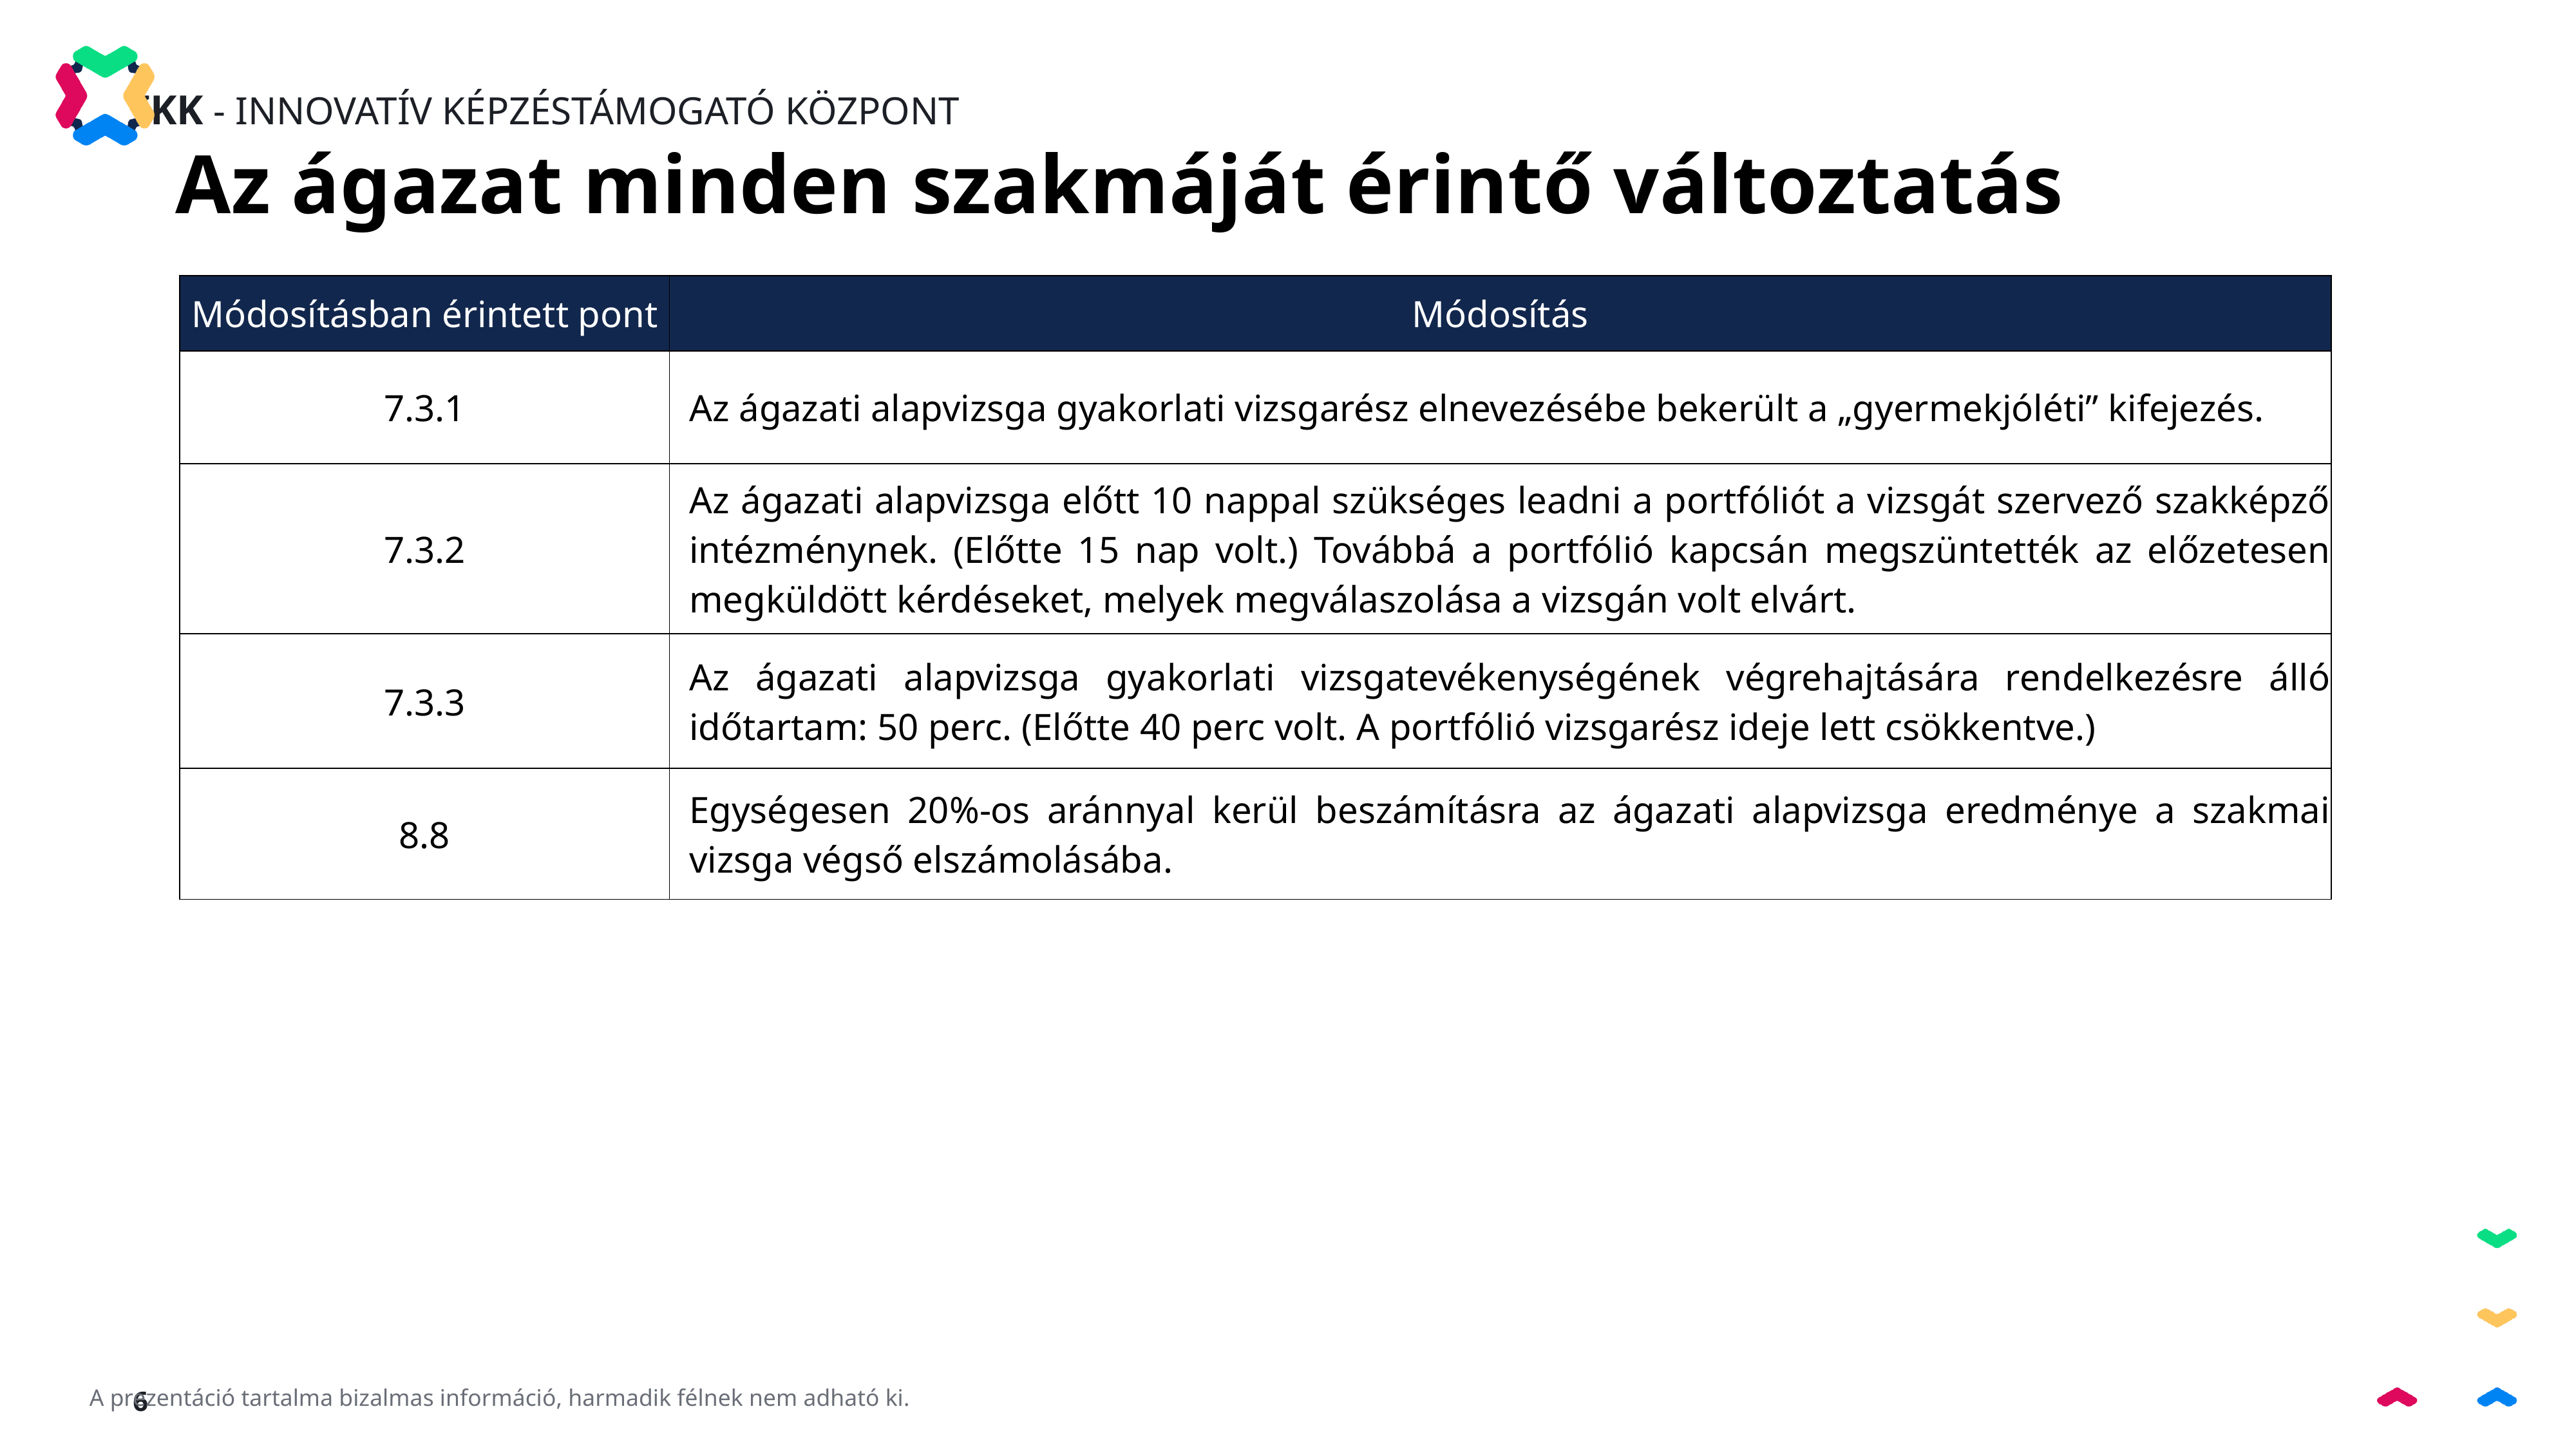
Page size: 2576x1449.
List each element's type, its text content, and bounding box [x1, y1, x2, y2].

picture [55, 46, 155, 146]
table_cell Az ágazati alapvizsga előtt 10 nappal szükséges leadni a portfóliót a vizsgát szervező szakképző intézménynek. (Előtte 15 nap volt.) Továbbá a portfólió kapcsán megszüntették az előzetesen megküldött kérdéseket, melyek megválaszolása a vizsgán volt elvárt. [670, 464, 2331, 633]
table_cell 7.3.2 [180, 464, 669, 633]
table_cell Az ágazati alapvizsga gyakorlati vizsgatevékenységének végrehajtására rendelkezésre álló időtartam: 50 perc. (Előtte 40 perc volt. A portfólió vizsgarész ideje lett csökkentve.) [670, 634, 2331, 768]
table_cell Az ágazati alapvizsga gyakorlati vizsgarész elnevezésébe bekerült a „gyermekjóléti” kifejezés. [670, 352, 2331, 463]
table_cell 8.8 [180, 769, 669, 899]
table_header Módosításban érintett pont [180, 276, 669, 350]
table_header Módosítás [670, 276, 2331, 350]
list Az ágazat minden szakmáját érintő változtatás [175, 133, 2309, 256]
table_cell 7.3.3 [180, 634, 669, 768]
table_cell 7.3.1 [180, 352, 669, 463]
picture [2377, 1229, 2517, 1406]
table_cell Egységesen 20%-os aránnyal kerül beszámításra az ágazati alapvizsga eredménye a szakmai vizsga végső elszámolásába. [670, 769, 2331, 899]
